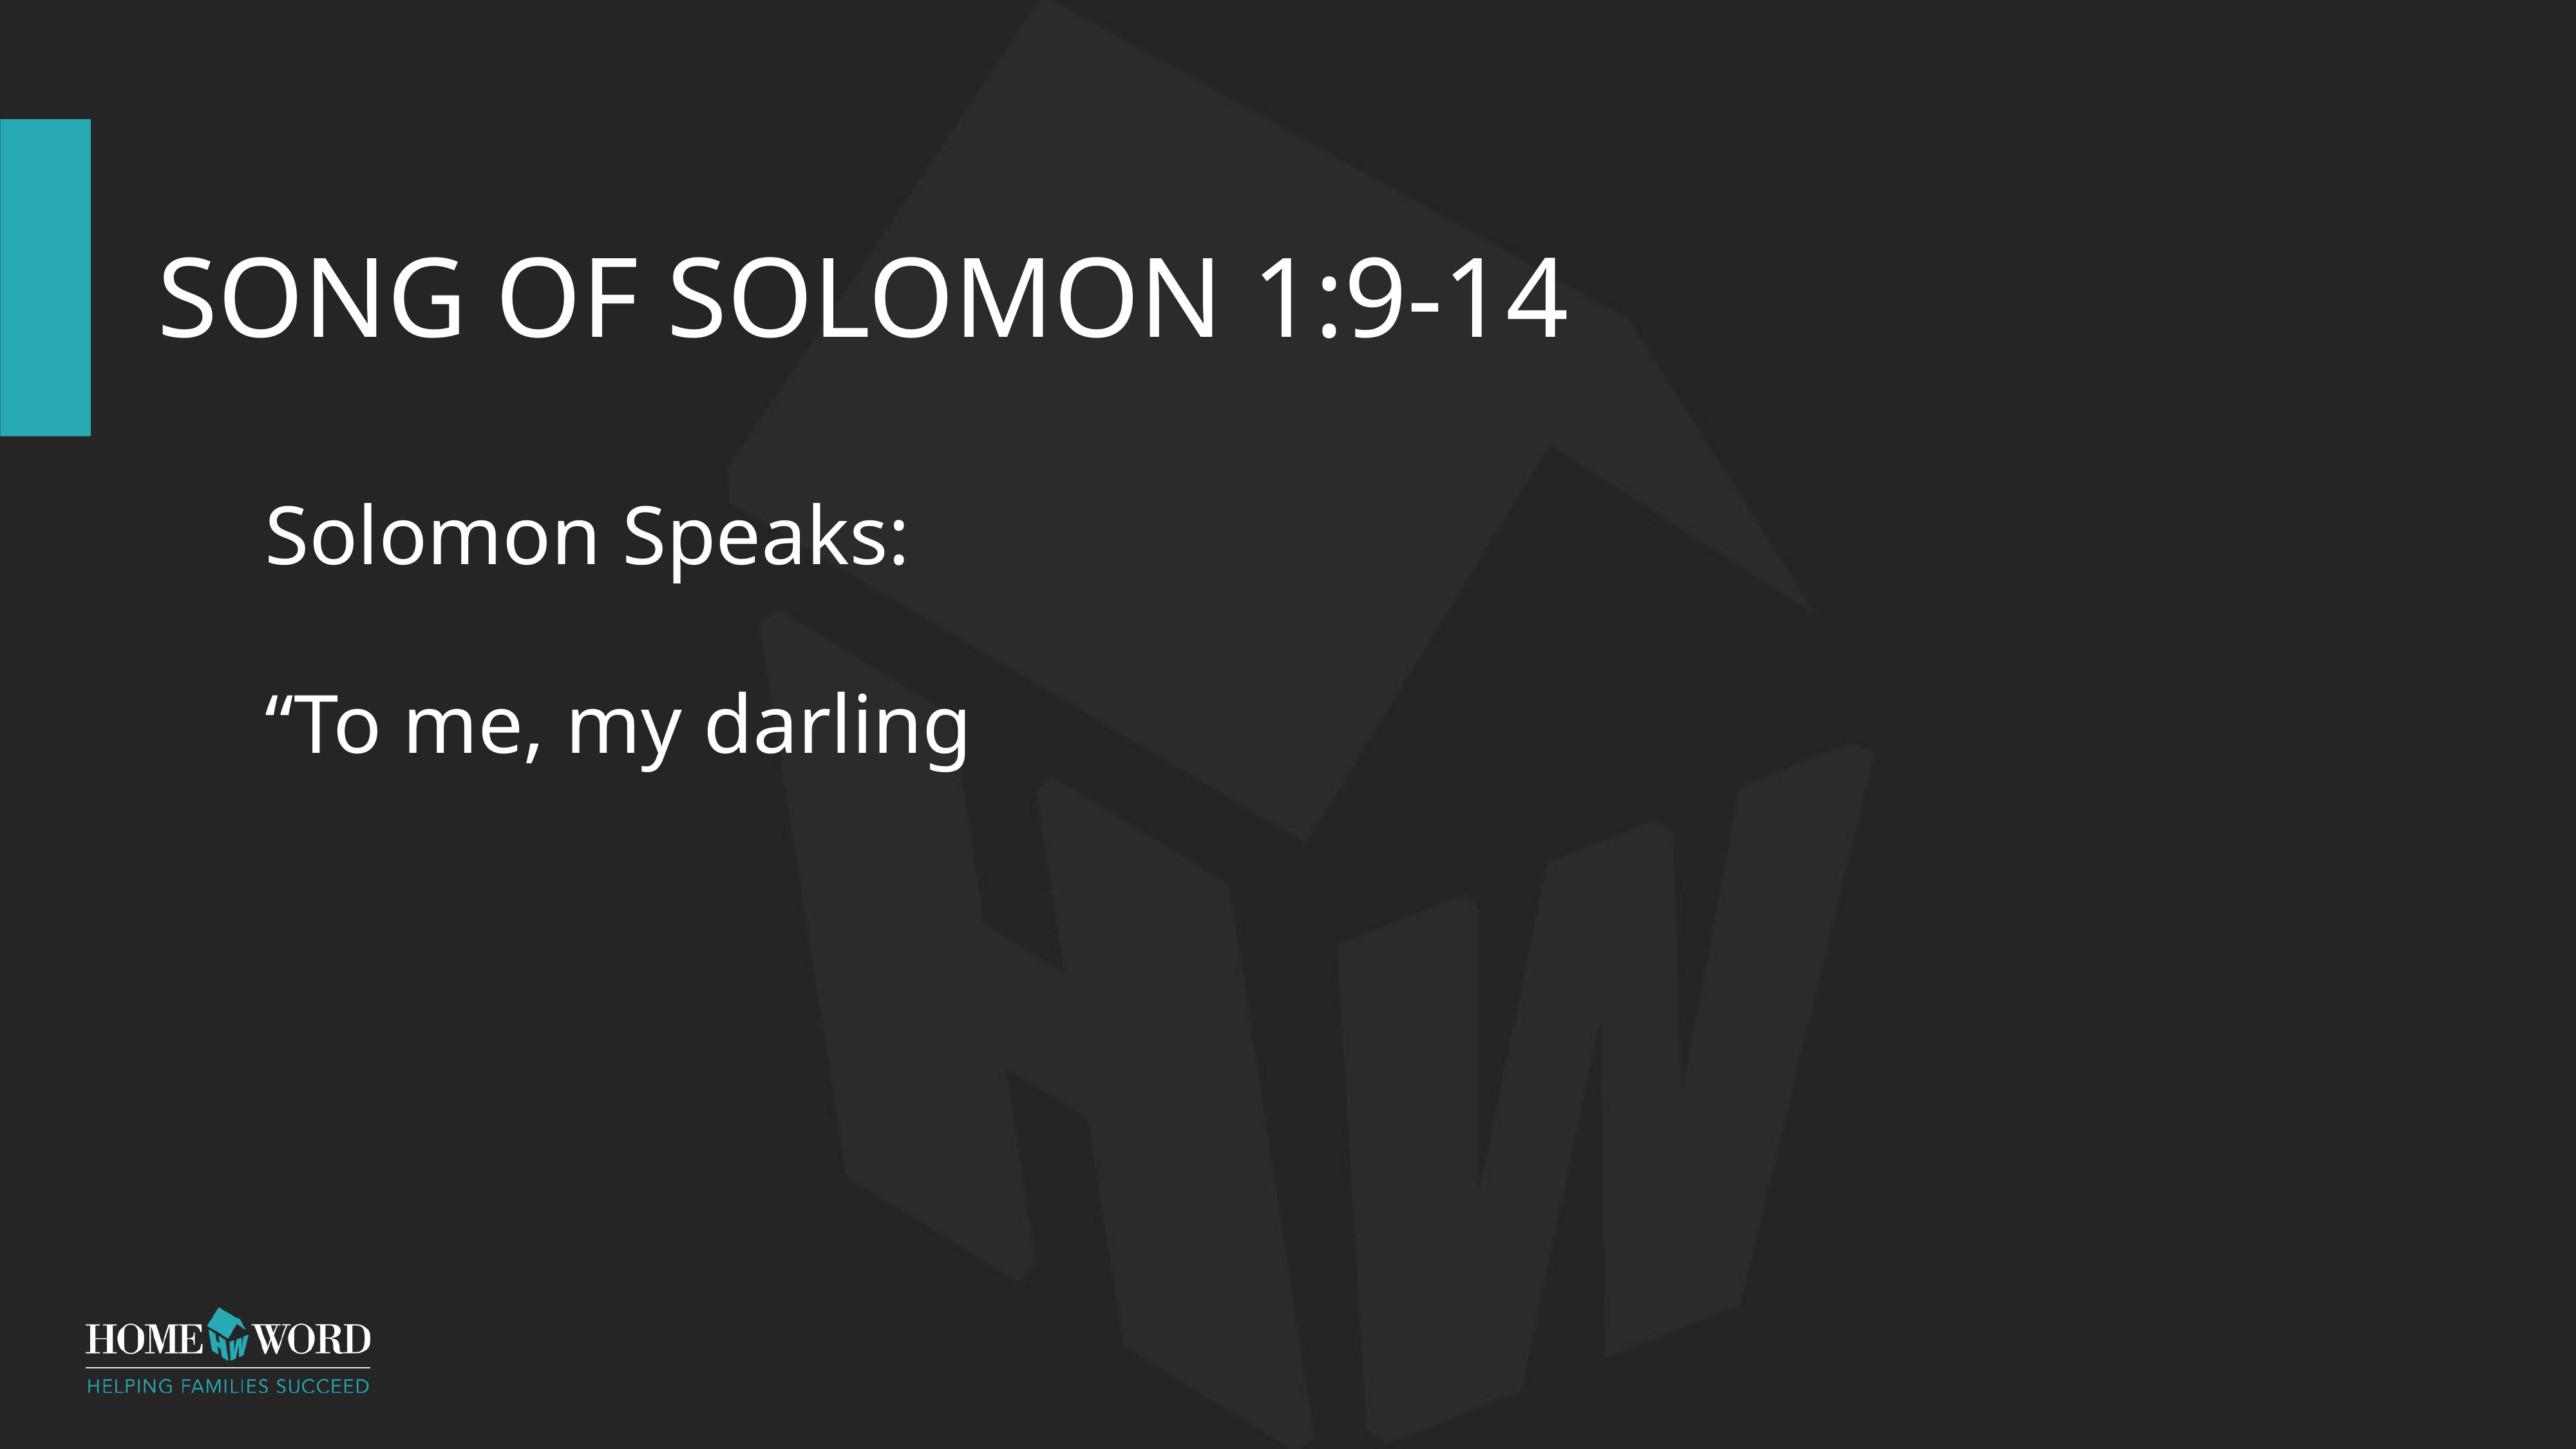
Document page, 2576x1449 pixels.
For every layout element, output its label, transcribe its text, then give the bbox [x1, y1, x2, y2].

text_box Solomon Speaks: “To me, my darling [260, 478, 2231, 1244]
title Song of Solomon 1:9-14 [151, 120, 2201, 466]
picture [0, 0, 2576, 1449]
